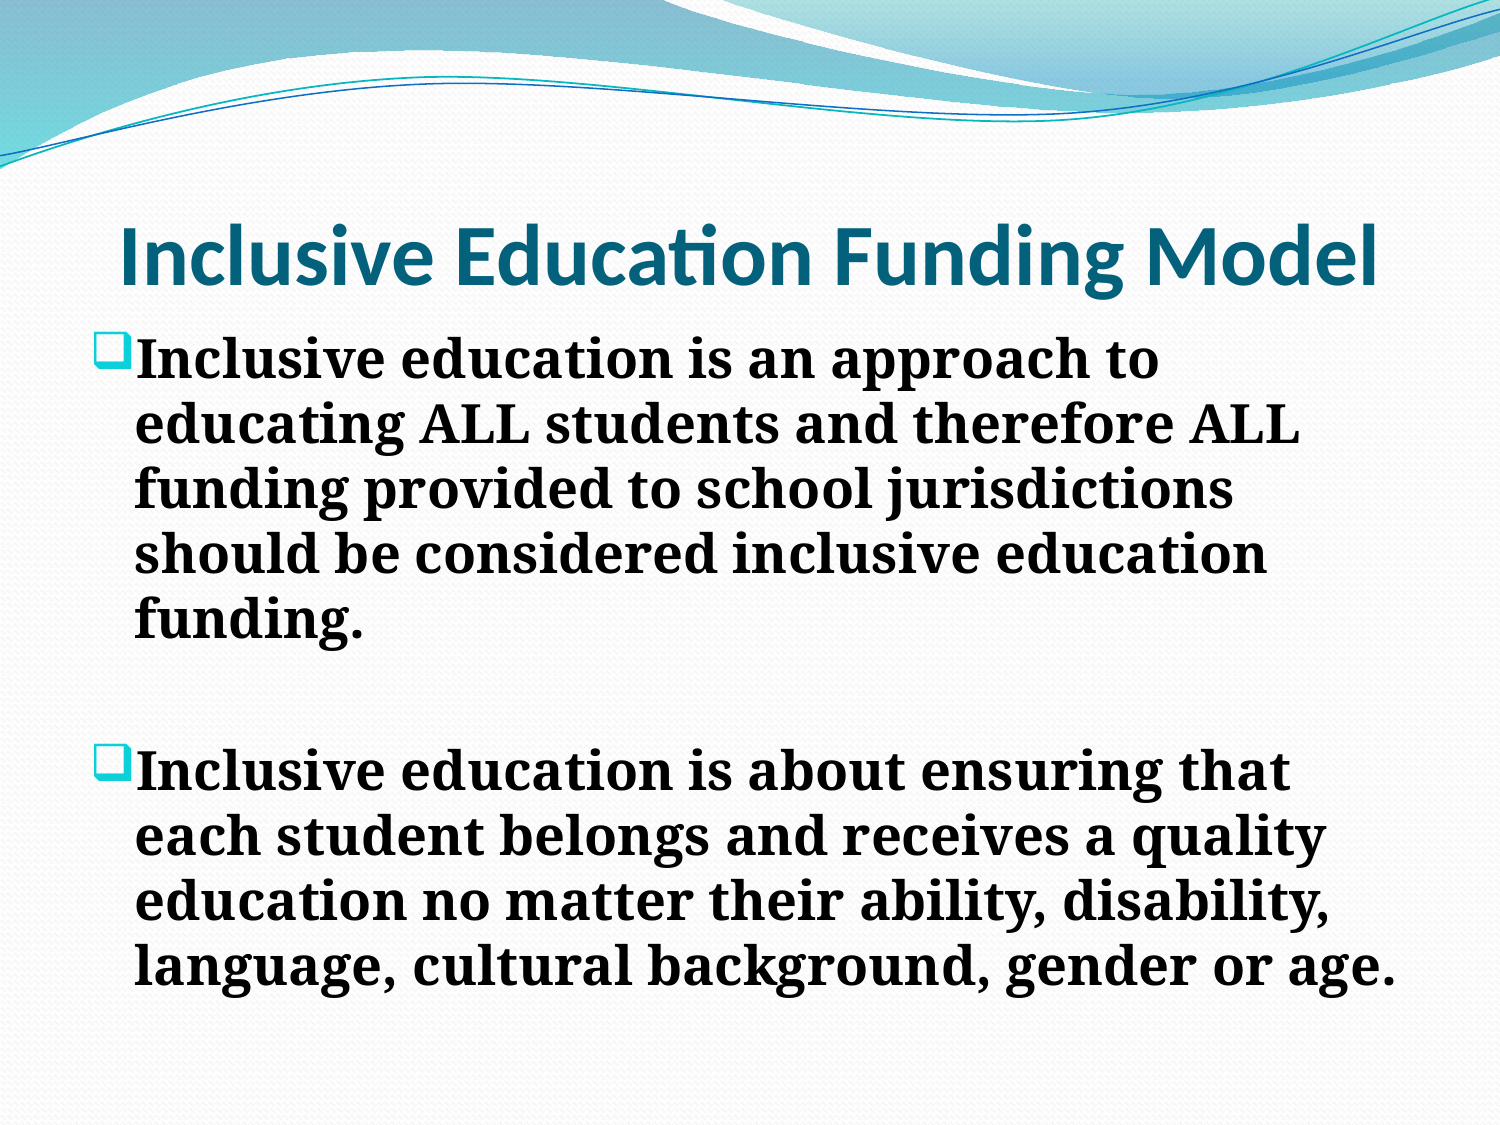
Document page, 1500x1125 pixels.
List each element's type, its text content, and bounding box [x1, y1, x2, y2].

title Inclusive Education Funding Model [75, 115, 1425, 303]
list Inclusive education is an approach to educating ALL students and therefore ALL funding provided to school jurisdictions should be considered inclusive education funding. Inclusive education is about ensuring that each student belongs and receives a quality education no matter their ability, disability, language, cultural background, gender or age. [75, 317, 1425, 1038]
